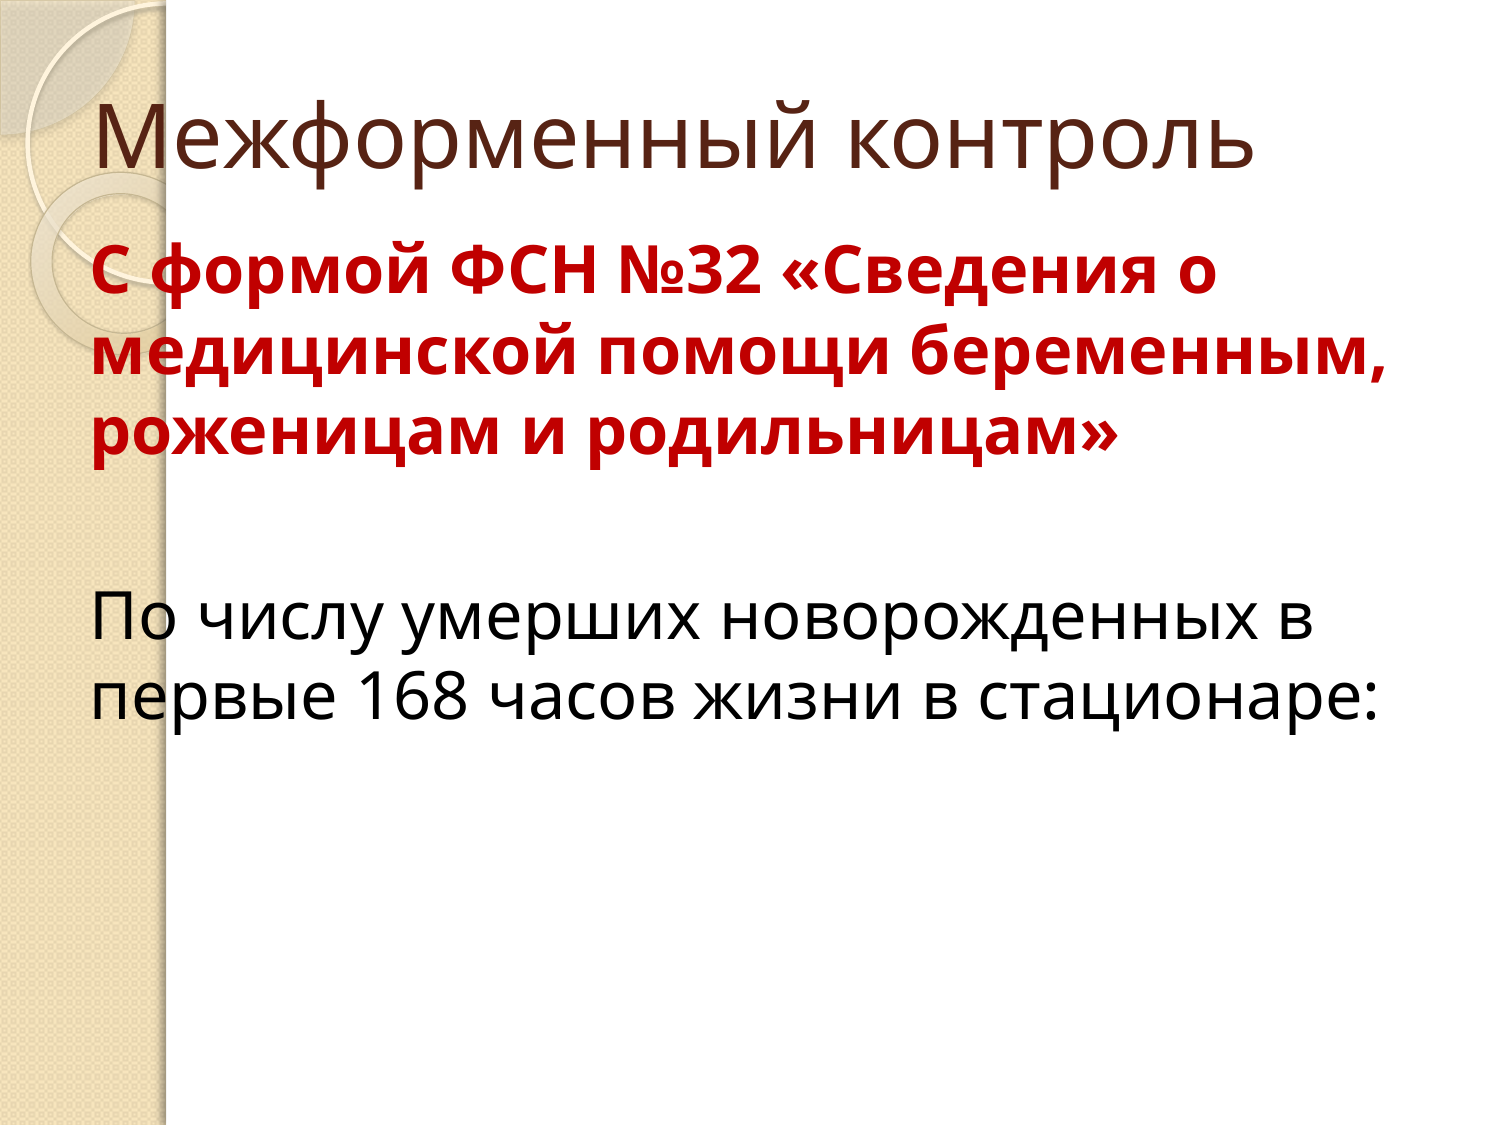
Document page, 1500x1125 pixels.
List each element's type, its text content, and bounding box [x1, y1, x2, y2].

list С формой ФСН №32 «Сведения о медицинской помощи беременным, роженицам и родильницам» По числу умерших новорожденных в первые 168 часов жизни в стационаре: [75, 219, 1425, 1063]
title Межформенный контроль [76, 66, 1355, 199]
